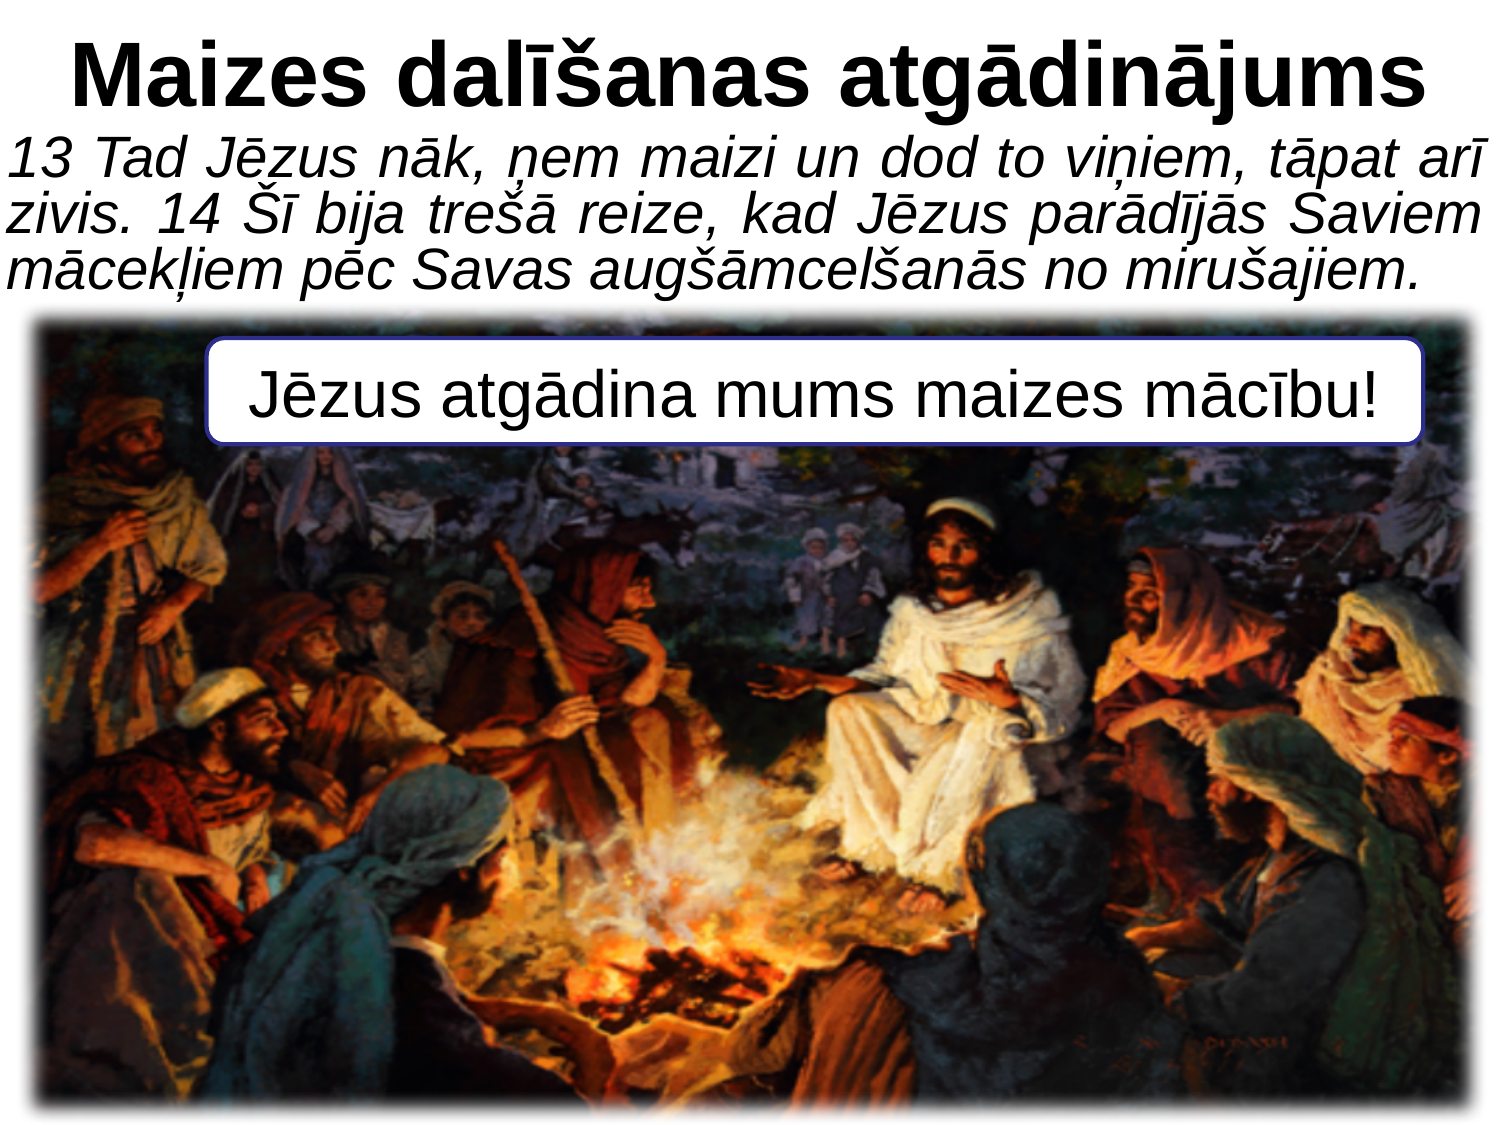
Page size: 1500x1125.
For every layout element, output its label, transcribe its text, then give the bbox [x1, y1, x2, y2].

picture [17, 302, 1487, 1125]
text_box Maizes dalīšanas atgādinājums [0, 0, 1500, 140]
list 13 Tad Jēzus nāk, ņem maizi un dod to viņiem, tāpat arī zivis. 14 Šī bija trešā reize, kad Jēzus parādījās Saviem mācekļiem pēc Savas augšāmcelšanās no mirušajiem. [0, 140, 1500, 324]
